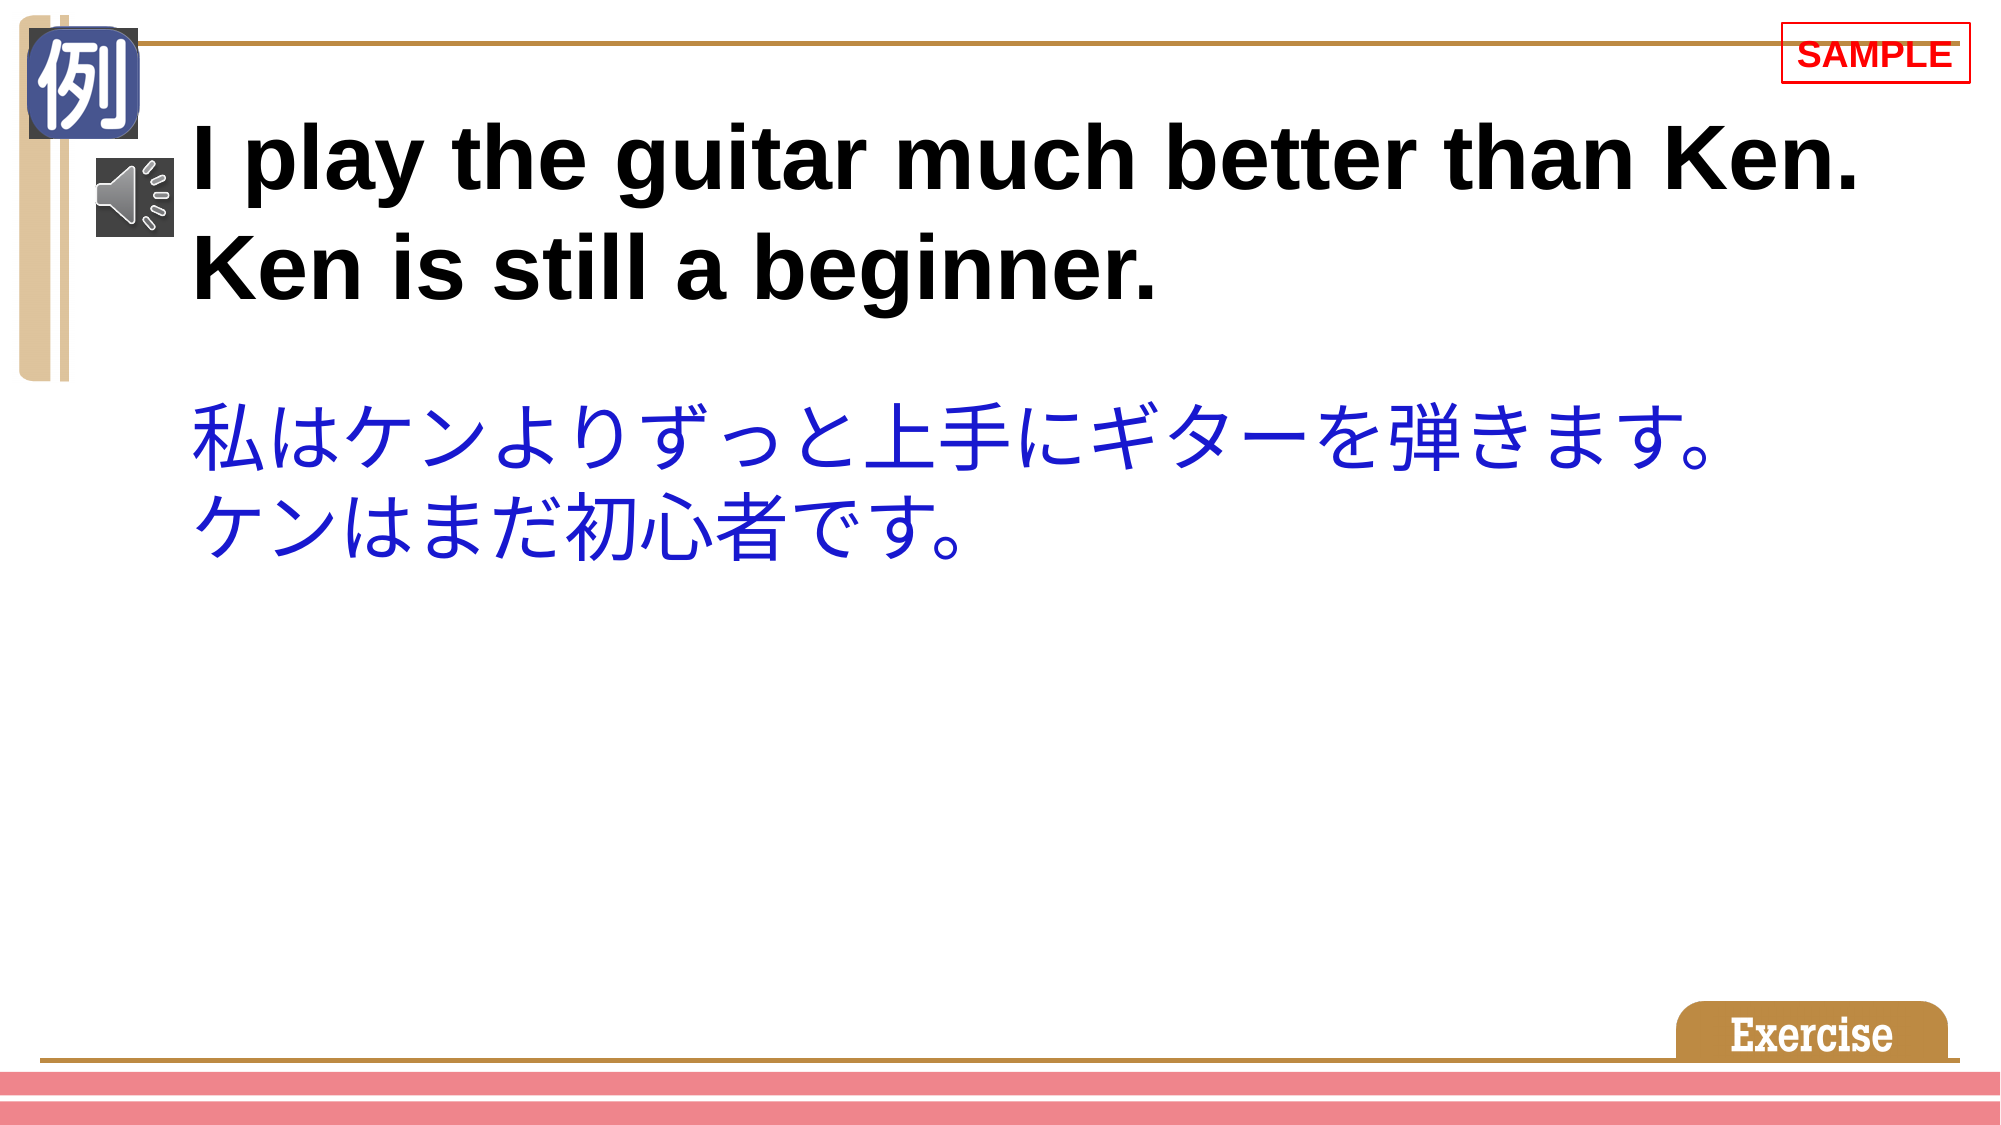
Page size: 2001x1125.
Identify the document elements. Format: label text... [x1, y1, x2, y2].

text_box SAMPLE [1782, 22, 1971, 83]
list 私はケンよりずっと上手にギターを弾きます。 ケンはまだ初心者です。 [176, 383, 1949, 675]
list I play the guitar much better than Ken. Ken is still a beginner. [176, 90, 1949, 383]
picture [1676, 1001, 1948, 1058]
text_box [94, 157, 175, 238]
picture [12, 10, 140, 383]
